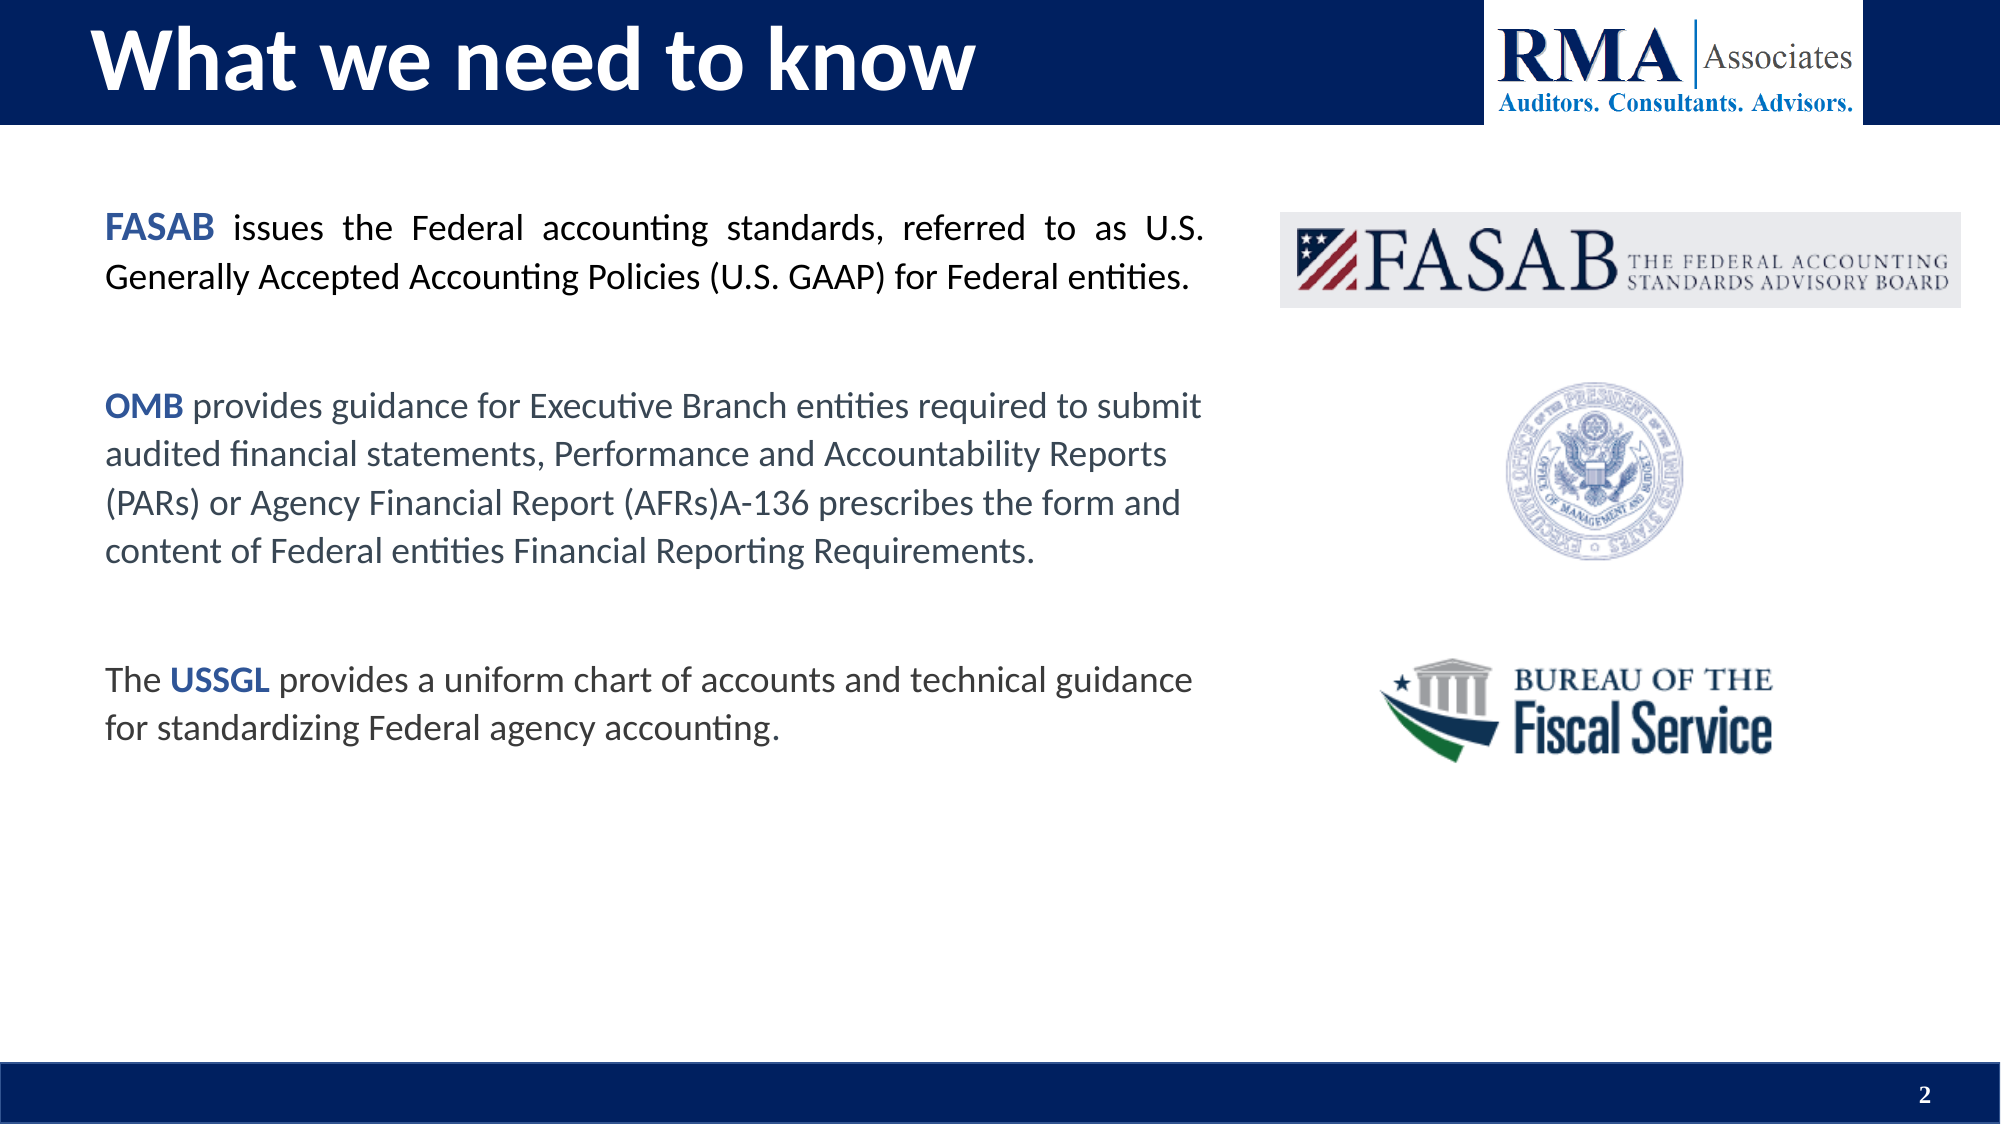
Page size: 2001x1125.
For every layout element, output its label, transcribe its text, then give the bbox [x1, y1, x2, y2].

picture [1366, 643, 1817, 782]
picture [1484, 0, 1863, 127]
footer [150, 1063, 1850, 1124]
list FASAB issues the Federal accounting standards, referred to as U.S. Generally Accepted Accounting Policies (U.S. GAAP) for Federal entities. OMB provides guidance for Executive Branch entities required to submit audited financial statements, Performance and Accountability Reports (PARs) or Agency Financial Report (AFRs)A-136 prescribes the form and content of Federal entities Financial Reporting Requirements. The USSGL provides a uniform chart of accounts and technical guidance for standardizing Federal agency accounting. [90, 187, 1222, 989]
picture [1280, 212, 1962, 308]
title What we need to know [0, 0, 1485, 124]
slide_number 2 [1850, 1063, 2000, 1124]
picture [1486, 370, 1696, 581]
